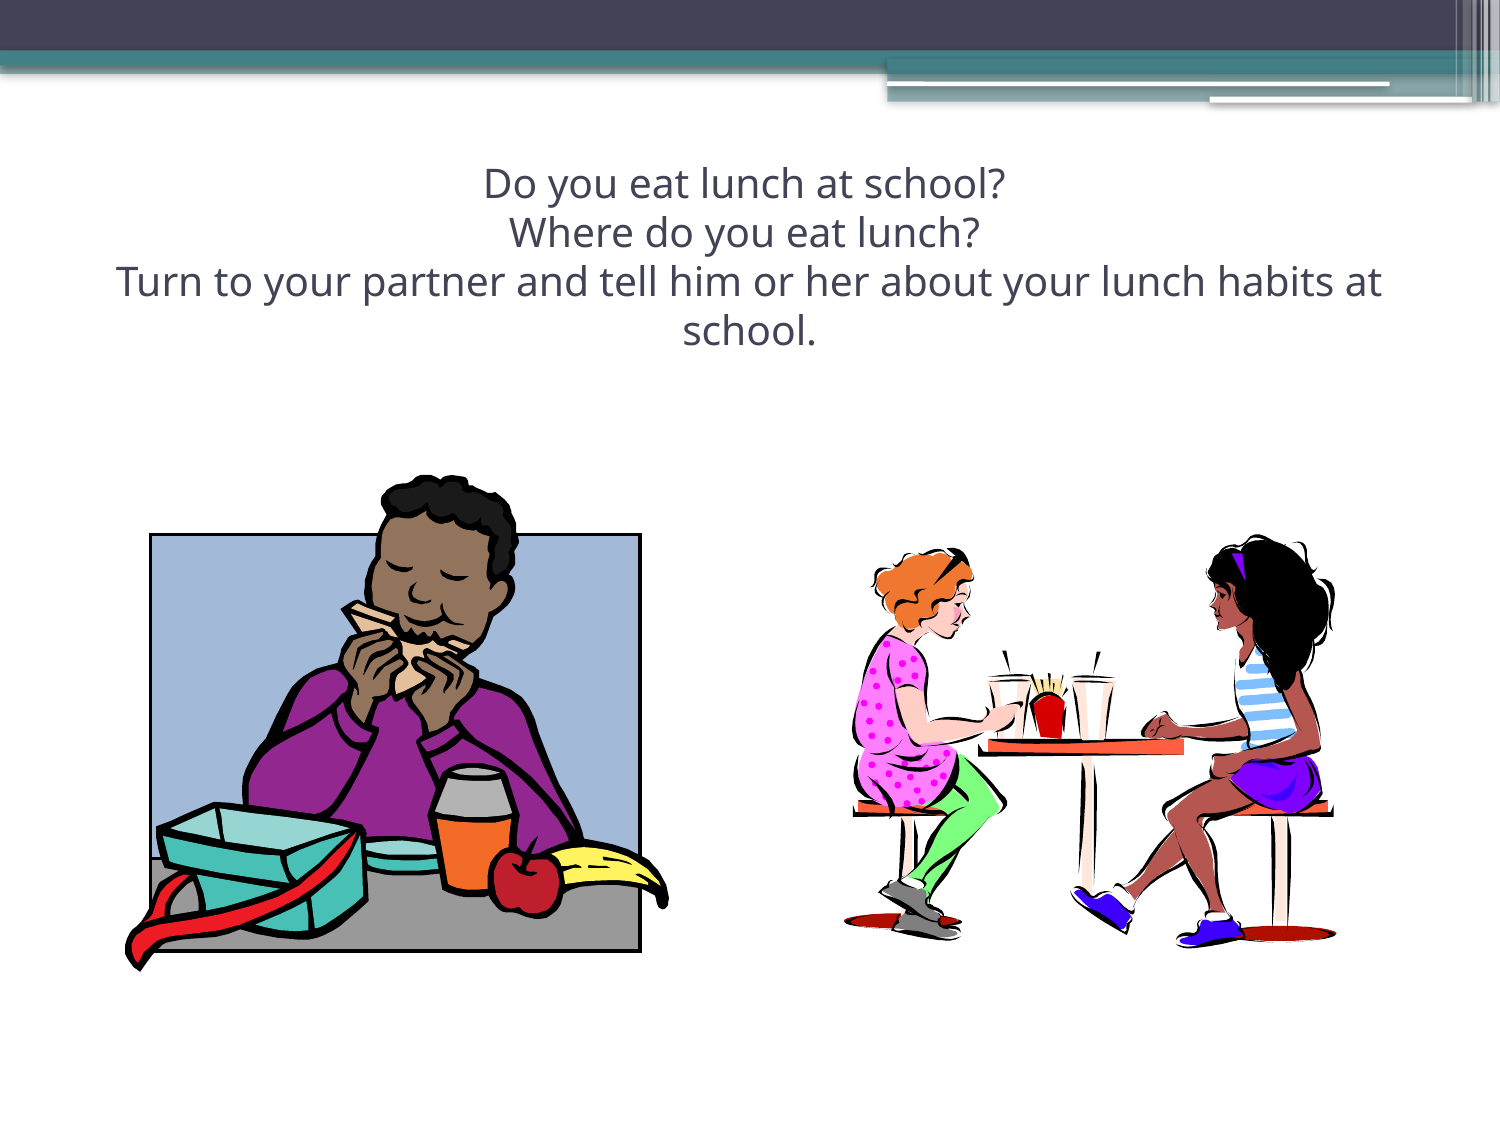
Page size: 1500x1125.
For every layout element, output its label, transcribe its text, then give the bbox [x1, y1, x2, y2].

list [124, 474, 670, 972]
title Do you eat lunch at school? Where do you eat lunch? Turn to your partner and tell him or her about your lunch habits at school. [75, 99, 1425, 363]
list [796, 524, 1384, 951]
